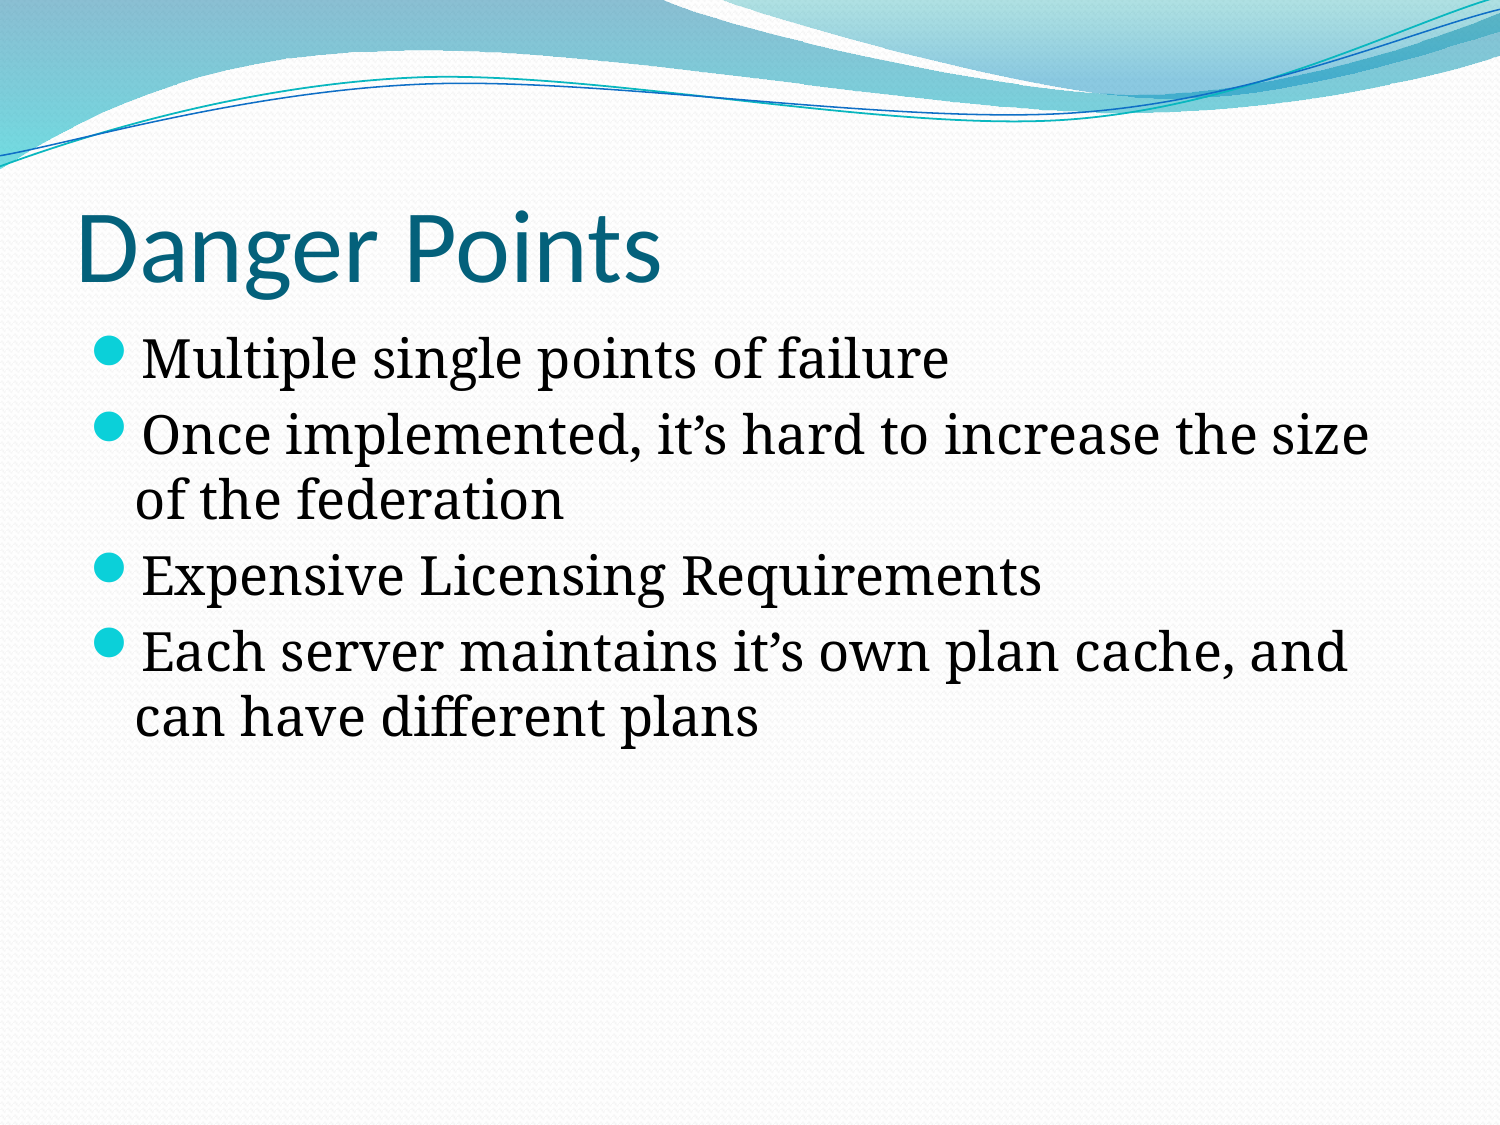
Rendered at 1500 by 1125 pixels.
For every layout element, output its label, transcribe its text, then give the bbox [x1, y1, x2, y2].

list Multiple single points of failure Once implemented, it’s hard to increase the size of the federation Expensive Licensing Requirements Each server maintains it’s own plan cache, and can have different plans [75, 317, 1425, 1038]
title Danger Points [75, 115, 1425, 303]
